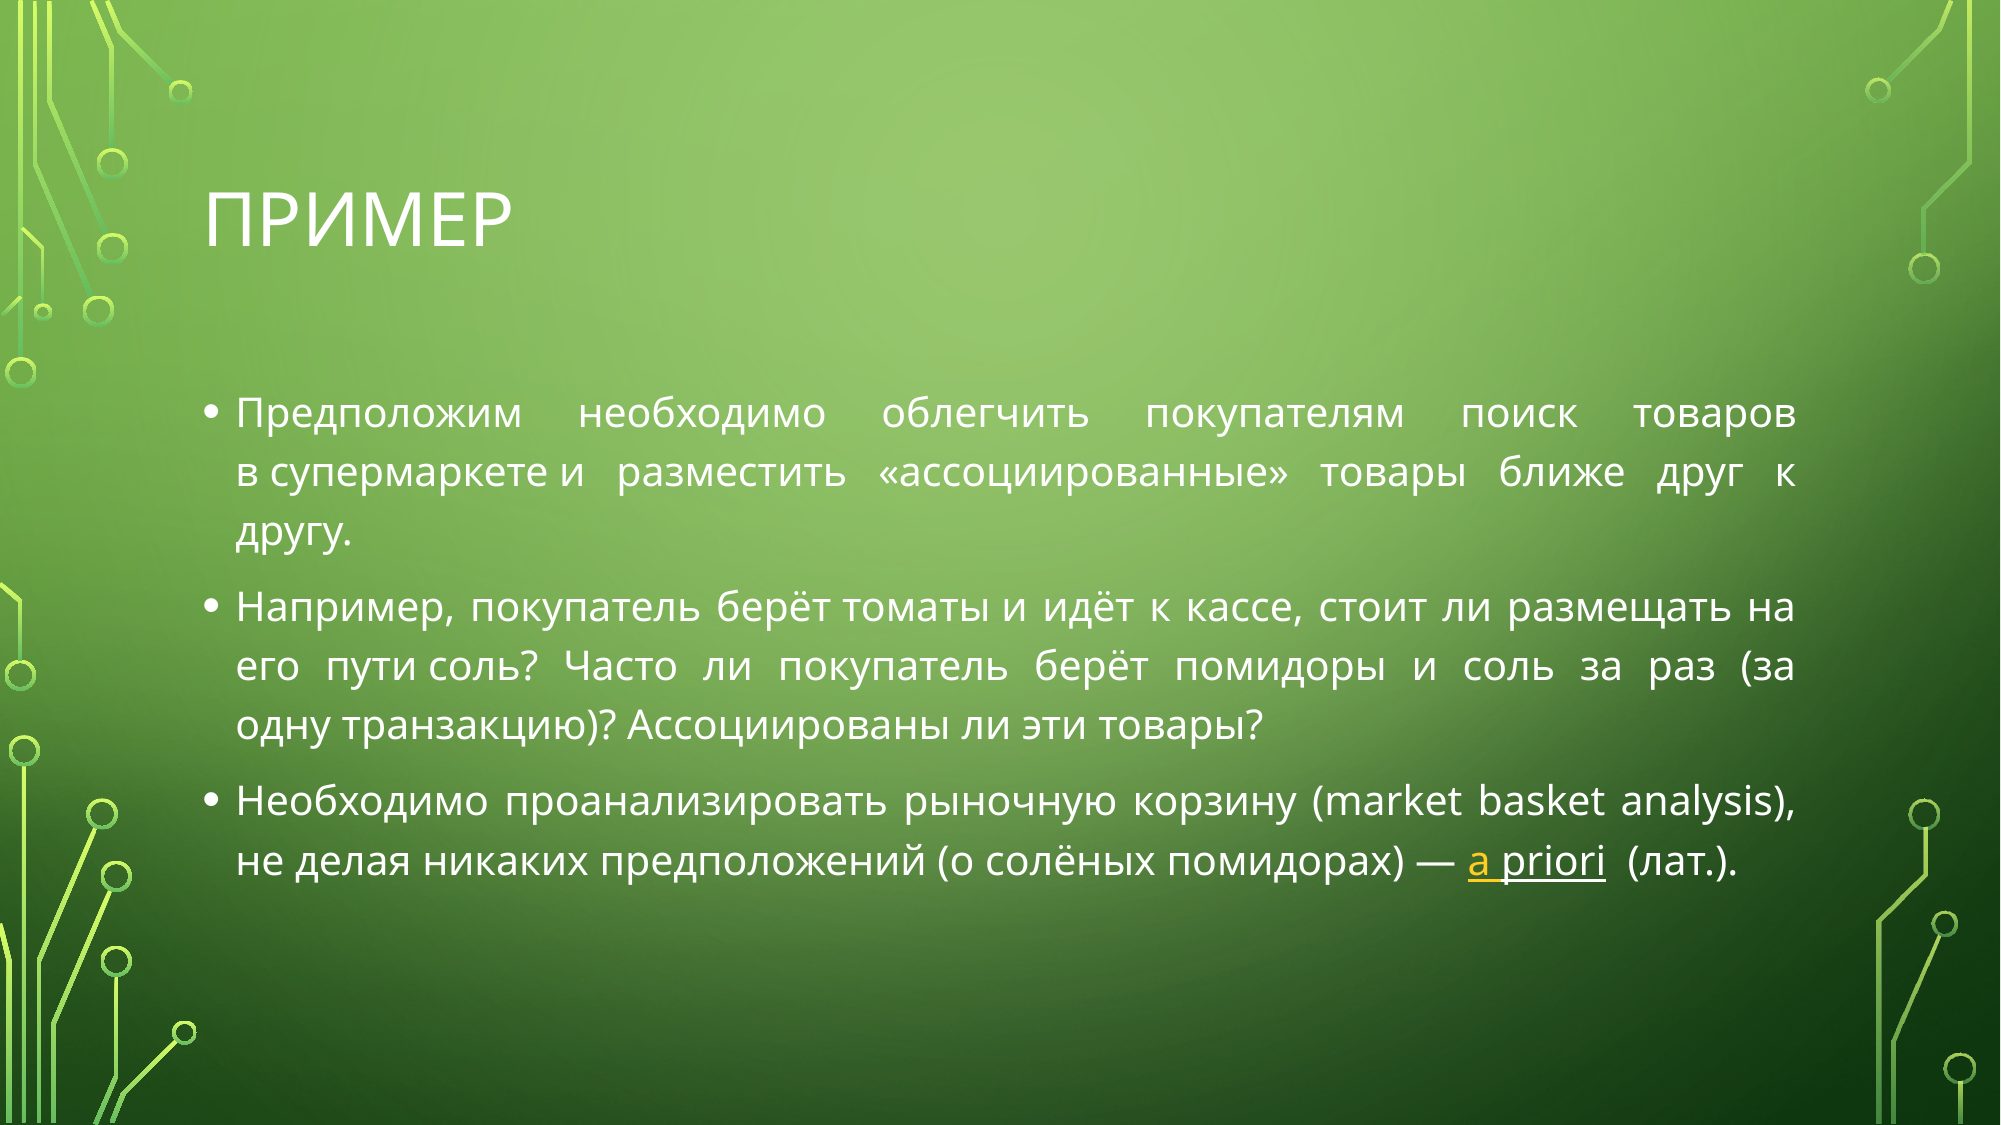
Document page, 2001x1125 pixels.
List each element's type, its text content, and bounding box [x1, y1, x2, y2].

title Пример [187, 101, 1813, 344]
list Предположим необходимо облегчить покупателям поиск товаров в супермаркете и разместить «ассоциированные» товары ближе друг к другу. Например, покупатель берёт томаты и идёт к кассе, стоит ли размещать на его пути соль? Часто ли покупатель берёт помидоры и соль за раз (за одну транзакцию)? Ассоциированы ли эти товары? Необходимо проанализировать рыночную корзину (market basket analysis), не делая никаких предположений (о солёных помидорах) — a priori (лат.). [187, 369, 1813, 950]
